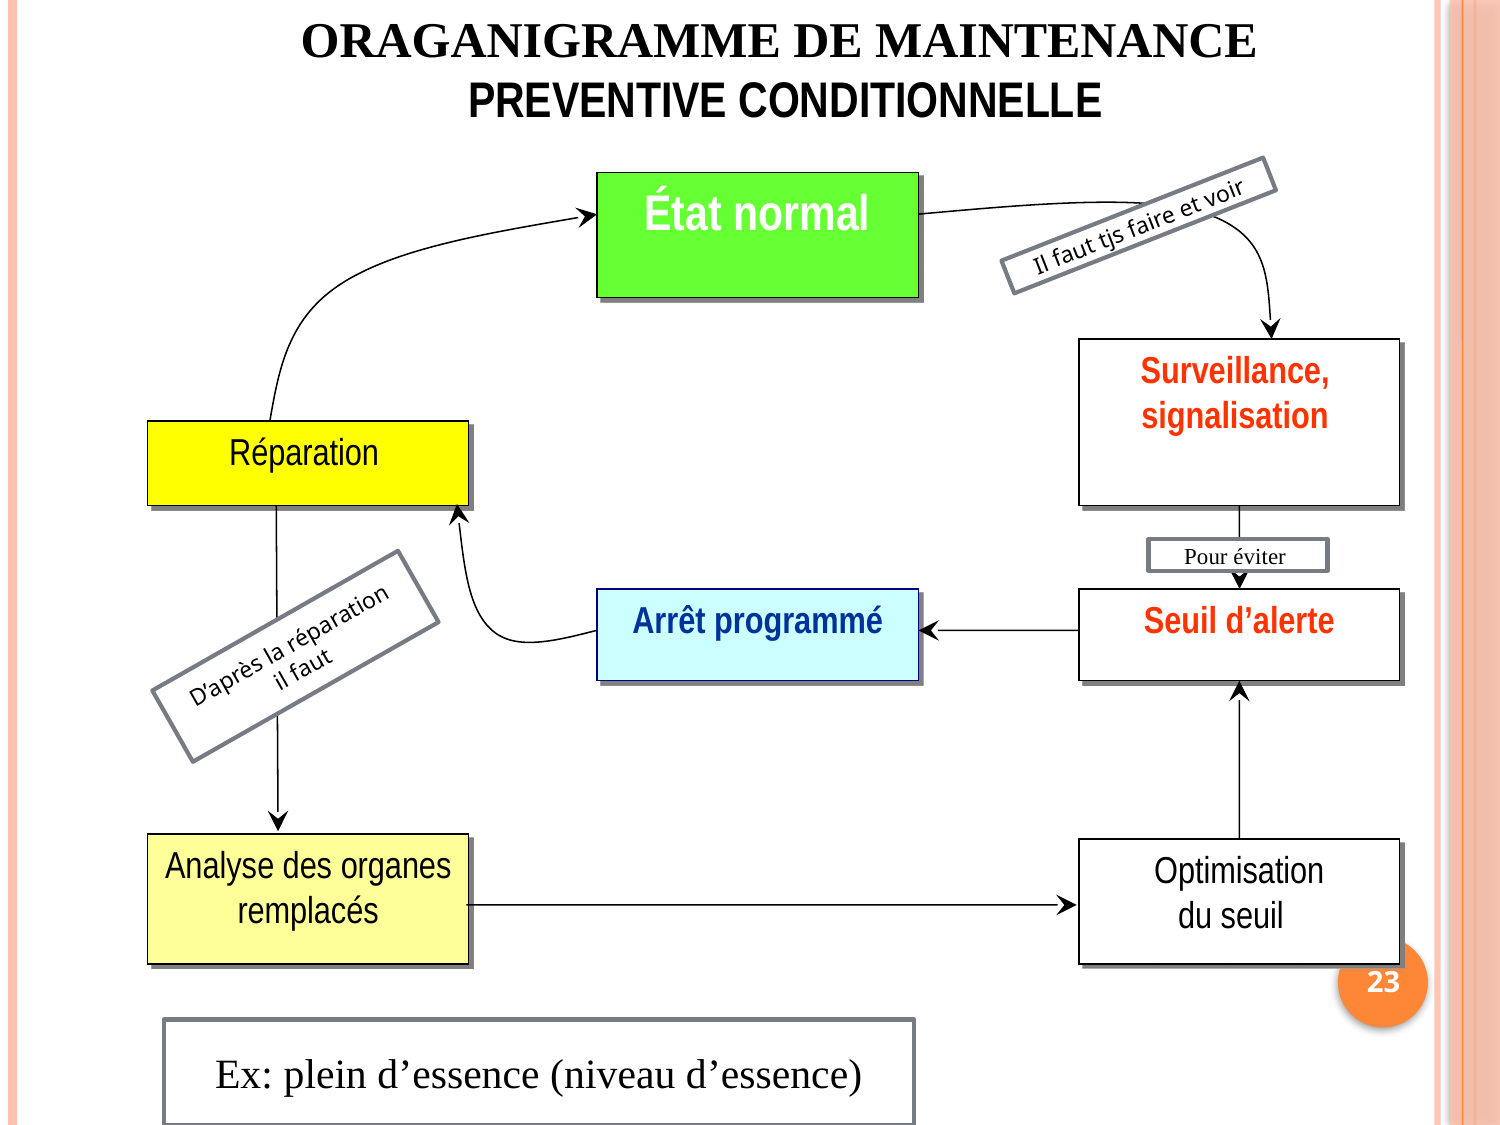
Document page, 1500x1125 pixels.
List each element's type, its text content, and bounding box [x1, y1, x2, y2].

text_box [1079, 217, 1281, 340]
text_box [1228, 680, 1250, 702]
text_box Surveillance, signalisation [1078, 338, 1400, 506]
text_box Réparation [147, 420, 469, 506]
text_box Il faut tjs faire et voir [999, 155, 1278, 296]
text_box Ex: plein d’essence (niveau d’essence) [162, 1017, 916, 1125]
text_box [1056, 894, 1077, 916]
text_box Arrêt programmé [597, 589, 919, 681]
text_box [918, 620, 940, 641]
text_box Analyse des organes remplacés [147, 834, 469, 964]
text_box Seuil d’alerte [1078, 589, 1400, 681]
text_box [1231, 573, 1248, 590]
text_box [448, 503, 598, 643]
text_box D’après la réparation il faut [150, 548, 441, 764]
text_box ORAGANIGRAMME DE MAINTENANCE PREVENTIVE CONDITIONNELLE [206, 0, 1365, 135]
text_box [267, 810, 289, 832]
text_box Pour éviter [1146, 537, 1330, 573]
text_box [918, 202, 1142, 251]
text_box État normal [597, 172, 919, 298]
text_box [269, 207, 598, 420]
text_box Optimisation du seuil [1078, 838, 1400, 965]
slide_number 23 [1333, 940, 1434, 1027]
